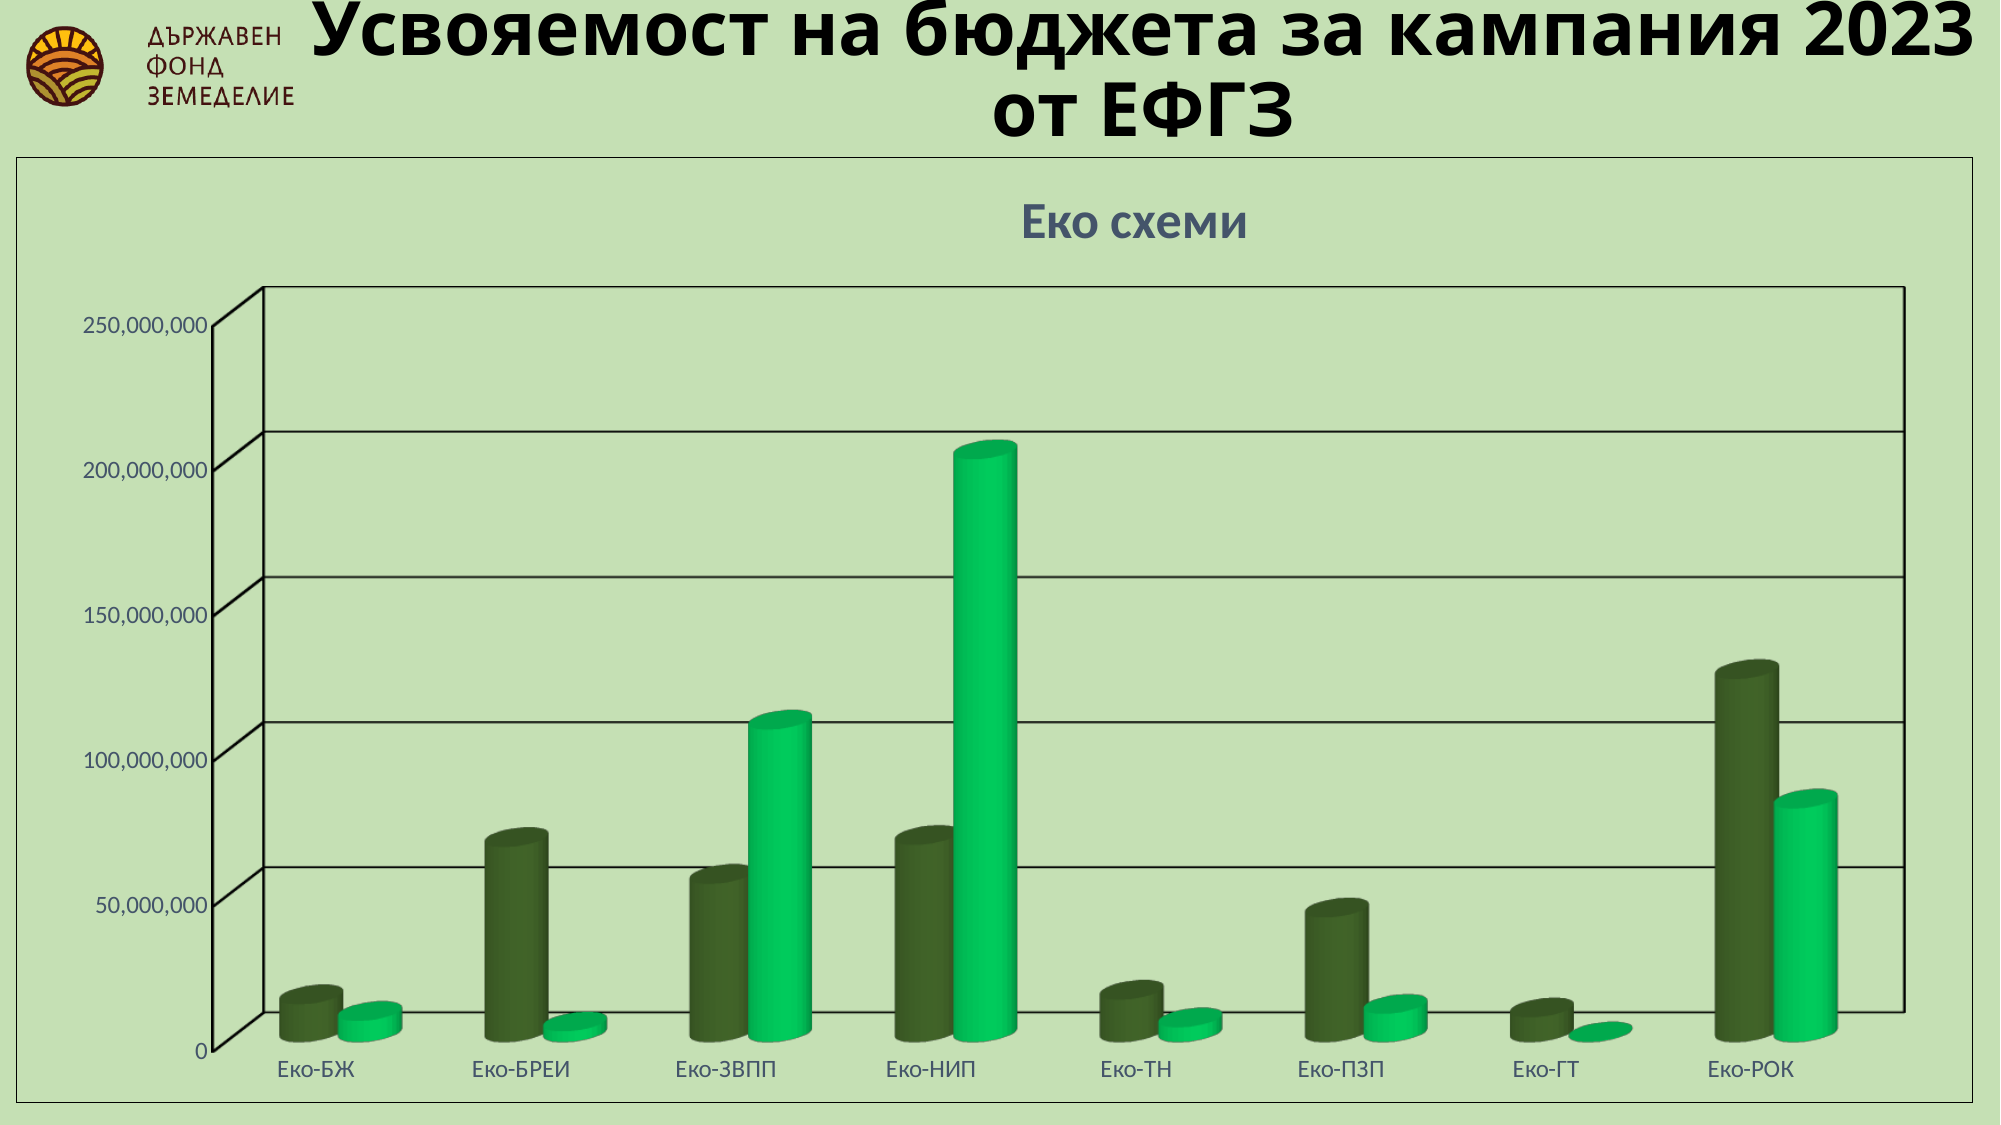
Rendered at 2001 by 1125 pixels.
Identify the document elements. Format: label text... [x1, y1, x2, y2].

picture [0, 0, 319, 133]
chart [16, 157, 1973, 1104]
title Усвояемост на бюджета за кампания 2023 от ЕФГЗ [287, 5, 2000, 139]
